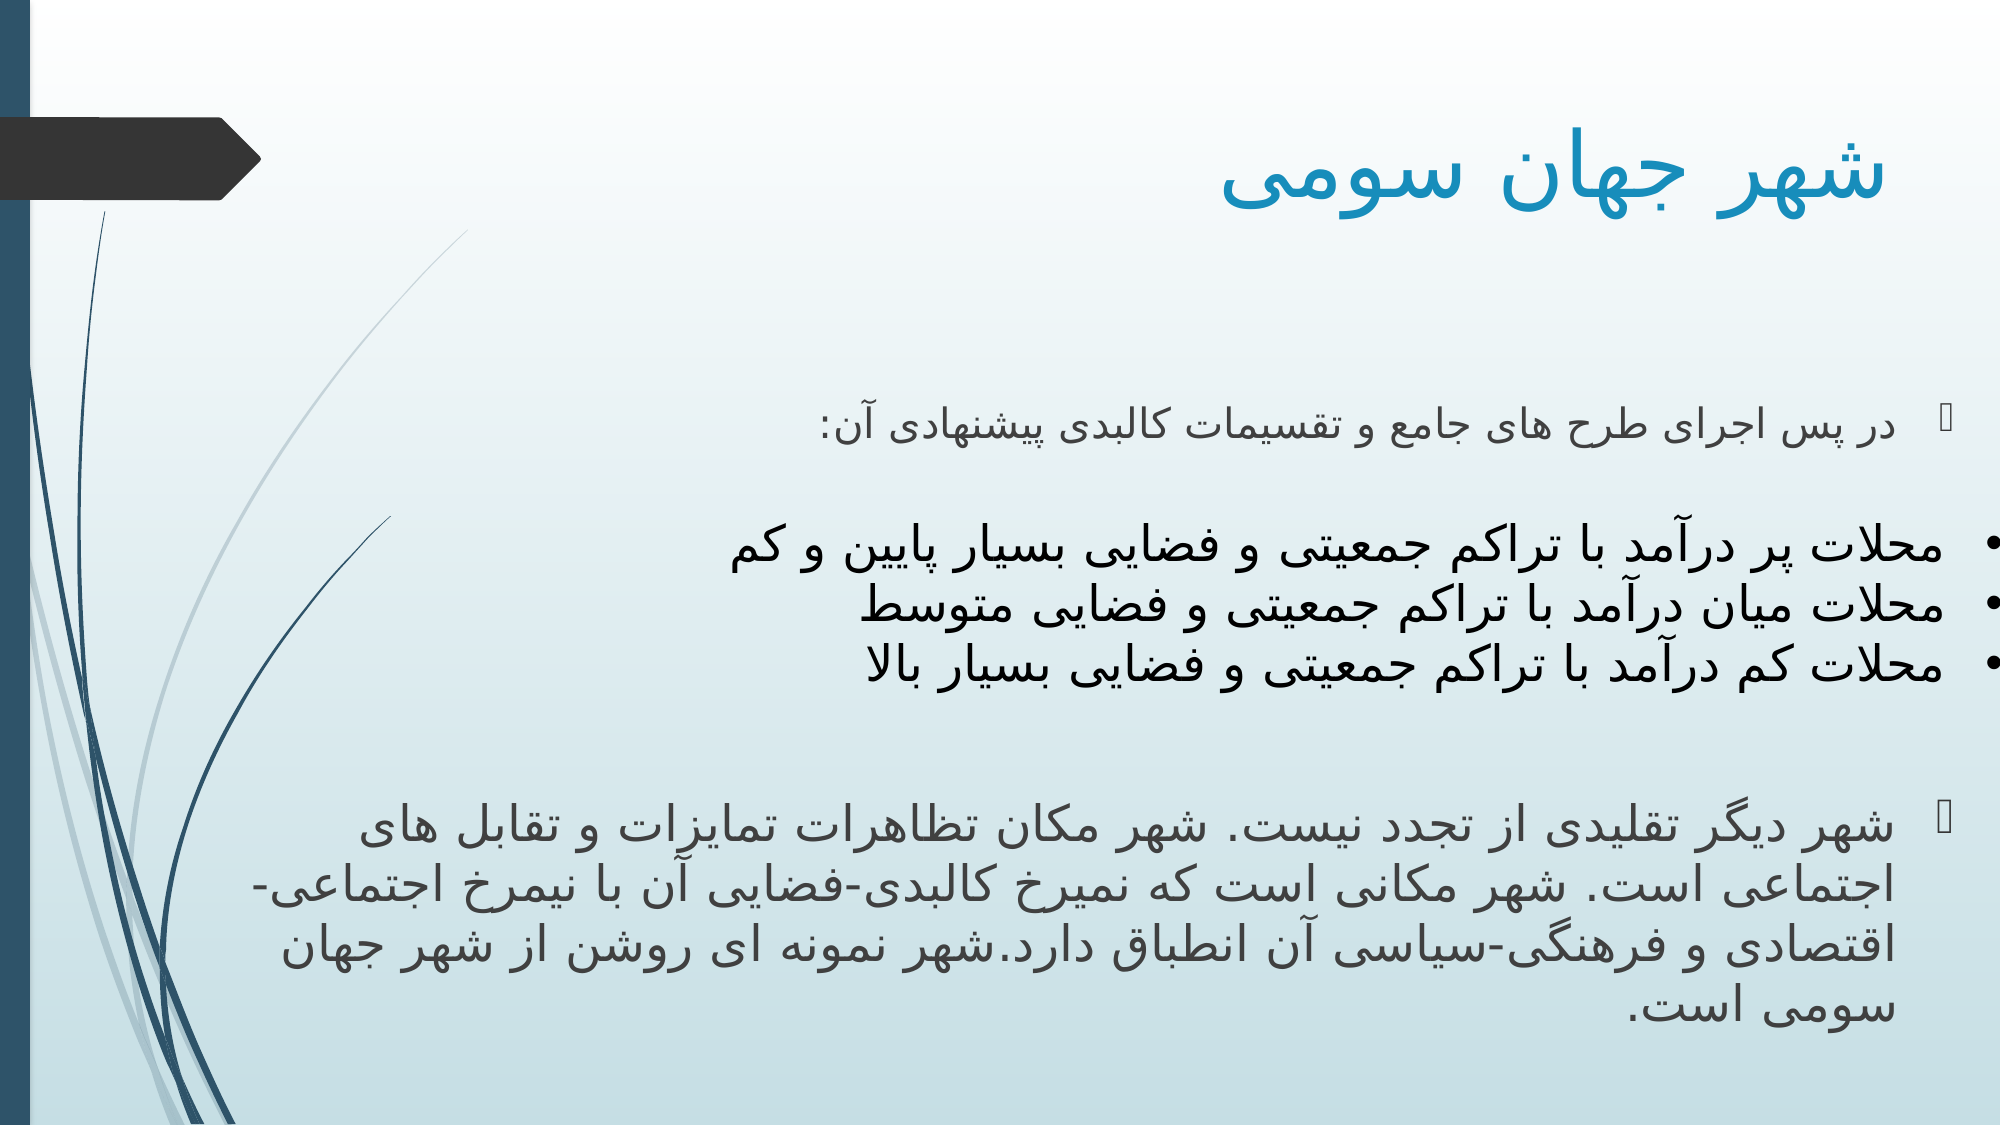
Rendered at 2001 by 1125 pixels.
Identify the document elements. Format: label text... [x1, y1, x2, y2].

text_box محلات پر درآمد با تراکم جمعیتی و فضایی بسیار پایین و کم محلات میان درآمد با تراکم جمعیتی و فضایی متوسط محلات کم درآمد با تراکم جمعیتی و فضایی بسیار بالا [714, 504, 2000, 700]
title شهر جهان سومی [106, 98, 1907, 316]
text_box [1906, 590, 1937, 647]
list در پس اجرای طرح های جامع و تقسیمات کالبدی پیشنهادی آن: شهر دیگر تقلیدی از تجدد نیست. شهر مکان تظاهرات تمایزات و تقابل های اجتماعی است. شهر مکانی است که نمیرخ کالبدی-فضایی آن با نیمرخ اجتماعی- اقتصادی و فرهنگی-سیاسی آن انطباق دارد.شهر نمونه ای روشن از شهر جهان سومی است. [169, 389, 1970, 1071]
